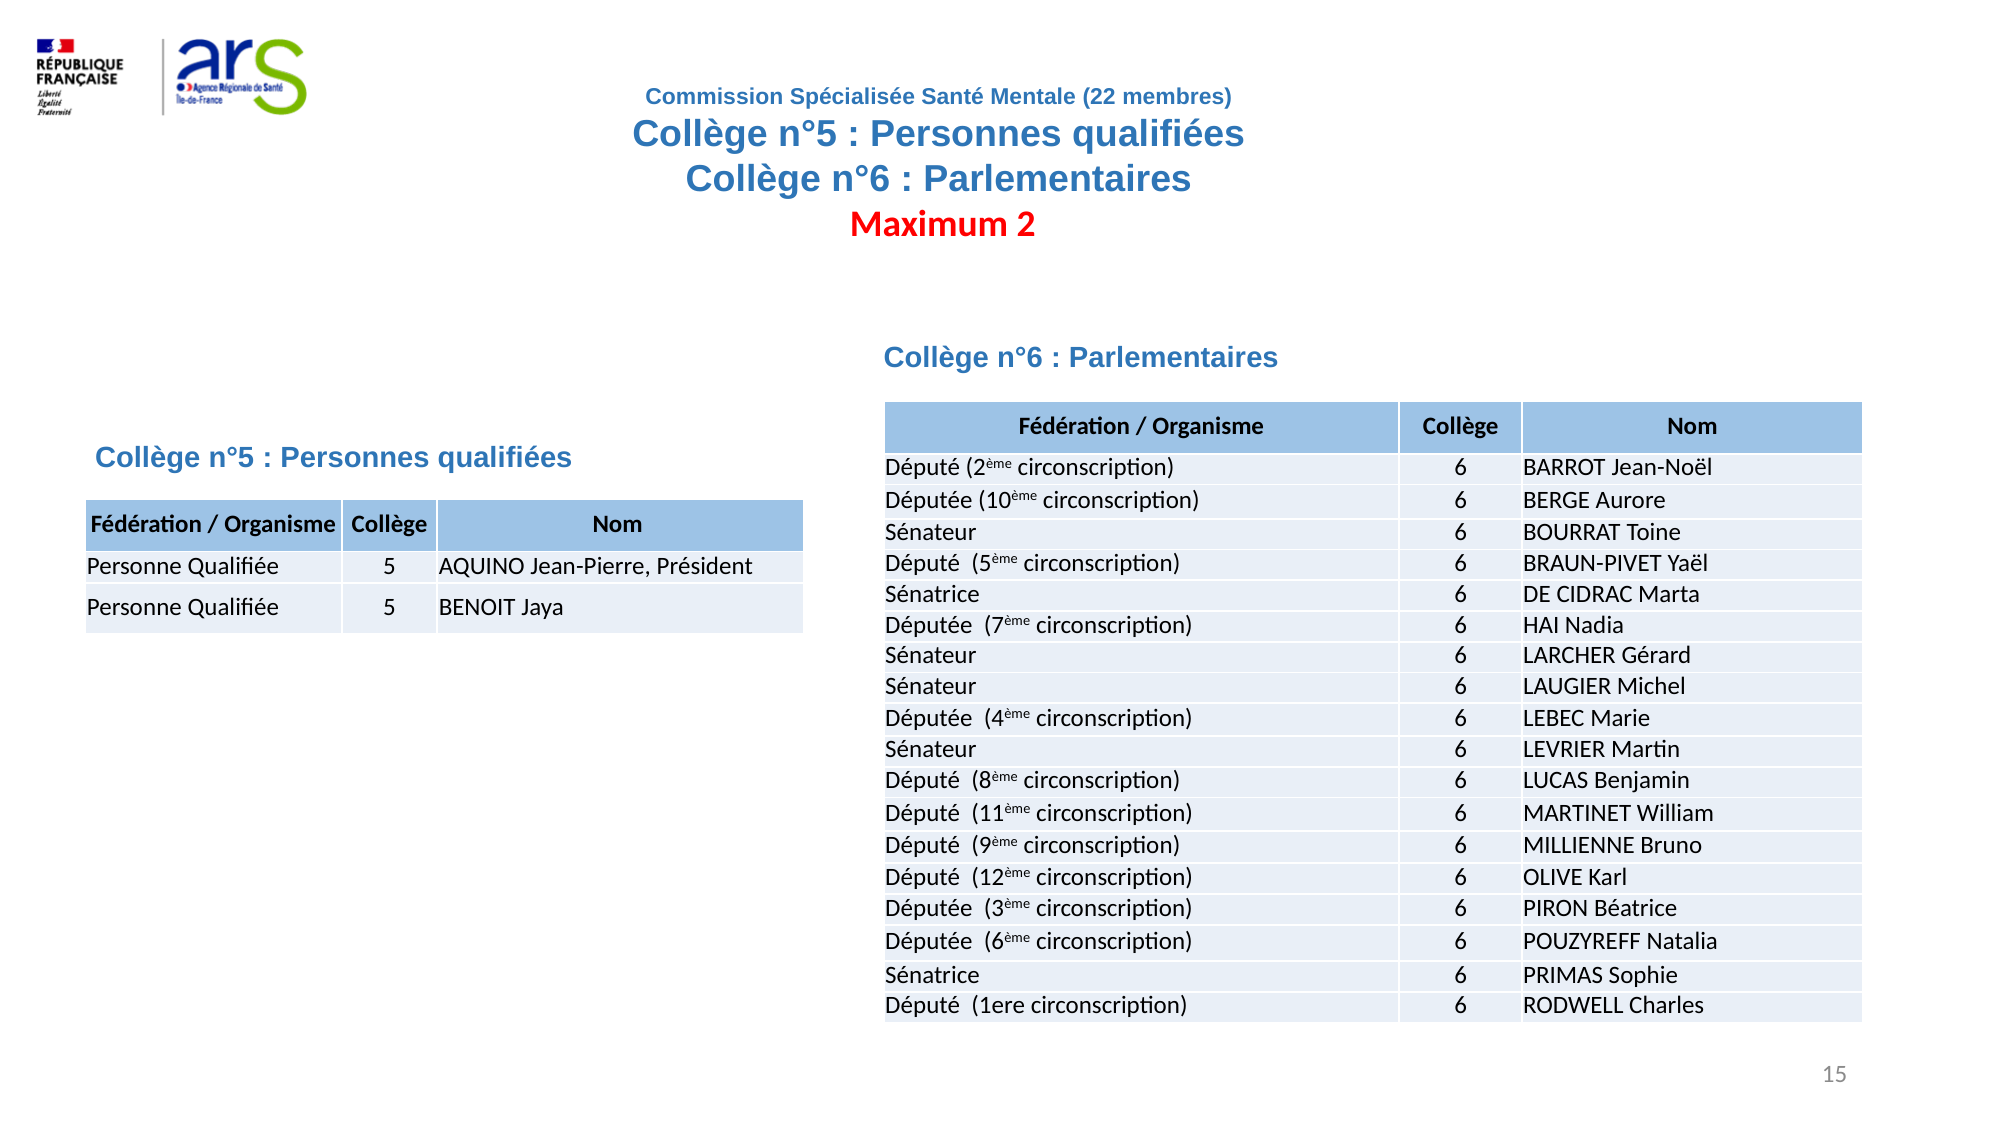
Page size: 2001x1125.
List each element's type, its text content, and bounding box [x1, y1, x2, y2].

table_cell Personne Qualifiée [86, 584, 341, 633]
table_cell 6 [1400, 864, 1521, 893]
table_cell MARTINET William [1523, 798, 1862, 830]
table_cell Sénateur [885, 643, 1398, 672]
table_cell 6 [1400, 926, 1521, 960]
table_cell LUCAS Benjamin [1523, 768, 1862, 797]
table_cell Personne Qualifiée [86, 552, 341, 582]
table_cell Député (1ere circonscription) [885, 993, 1398, 1022]
table_cell Sénatrice [885, 962, 1398, 991]
table_header Nom [1523, 402, 1862, 453]
table_header Collège [343, 500, 436, 551]
table_cell 6 [1400, 737, 1521, 766]
table_cell MILLIENNE Bruno [1523, 832, 1862, 862]
table_cell 6 [1400, 704, 1521, 735]
table_cell 6 [1400, 895, 1521, 924]
table_cell 5 [343, 552, 436, 582]
table_cell Député (2ème circonscription) [885, 455, 1398, 484]
text_box Commission Spécialisée Santé Mentale (22 membres) Collège n°5 : Personnes qualifiées Collège n°6 : Parlementaires Maximum 2 [385, 73, 1493, 252]
table_cell Députée (7ème circonscription) [885, 612, 1398, 641]
table_cell 6 [1400, 768, 1521, 797]
table_cell Députée (4ème circonscription) [885, 704, 1398, 735]
table_cell LARCHER Gérard [1523, 643, 1862, 672]
table_cell AQUINO Jean-Pierre, Président [438, 552, 803, 582]
table_cell 6 [1400, 832, 1521, 862]
table_cell 5 [343, 584, 436, 633]
table_cell 6 [1400, 485, 1521, 518]
table_cell 6 [1400, 455, 1521, 484]
table_cell Sénateur [885, 673, 1398, 702]
table_cell BERGE Aurore [1523, 485, 1862, 518]
table_header Fédération / Organisme [86, 500, 341, 551]
table_cell Député (11ème circonscription) [885, 798, 1398, 830]
table_cell BOURRAT Toine [1523, 520, 1862, 549]
table_cell BARROT Jean-Noël [1523, 455, 1862, 484]
table_cell Sénatrice [885, 581, 1398, 610]
table_cell 6 [1400, 993, 1521, 1022]
table_cell Député (12ème circonscription) [885, 864, 1398, 893]
table_cell OLIVE Karl [1523, 864, 1862, 893]
table_cell Député (5ème circonscription) [885, 550, 1398, 579]
table_cell 6 [1400, 643, 1521, 672]
table_cell Députée (10ème circonscription) [885, 485, 1398, 518]
table_cell RODWELL Charles [1523, 993, 1862, 1022]
table_cell Sénateur [885, 520, 1398, 549]
table_cell 6 [1400, 798, 1521, 830]
table_cell BRAUN-PIVET Yaël [1523, 550, 1862, 579]
table_cell Sénateur [885, 737, 1398, 766]
slide_number 15 [1412, 1042, 1863, 1103]
table_cell HAI Nadia [1523, 612, 1862, 641]
table_cell 6 [1400, 581, 1521, 610]
table_cell LEBEC Marie [1523, 704, 1862, 735]
table_cell POUZYREFF Natalia [1523, 926, 1862, 960]
table_cell PRIMAS Sophie [1523, 962, 1862, 991]
table_cell 6 [1400, 962, 1521, 991]
table_header Nom [438, 500, 803, 551]
table_cell LEVRIER Martin [1523, 737, 1862, 766]
table_cell Député (8ème circonscription) [885, 768, 1398, 797]
table_header Collège [1400, 402, 1521, 453]
table_cell LAUGIER Michel [1523, 673, 1862, 702]
table_cell BENOIT Jaya [438, 584, 803, 633]
text_box Collège n°6 : Parlementaires [868, 331, 1295, 382]
table_cell 6 [1400, 520, 1521, 549]
picture [36, 37, 326, 118]
table_cell DE CIDRAC Marta [1523, 581, 1862, 610]
table_cell 6 [1400, 550, 1521, 579]
text_box Collège n°5 : Personnes qualifiées [80, 431, 588, 482]
table_header Fédération / Organisme [885, 402, 1398, 453]
table_cell Député (9ème circonscription) [885, 832, 1398, 862]
table_cell Députée (6ème circonscription) [885, 926, 1398, 960]
table_cell PIRON Béatrice [1523, 895, 1862, 924]
table_cell Députée (3ème circonscription) [885, 895, 1398, 924]
table_cell 6 [1400, 673, 1521, 702]
table_cell 6 [1400, 612, 1521, 641]
